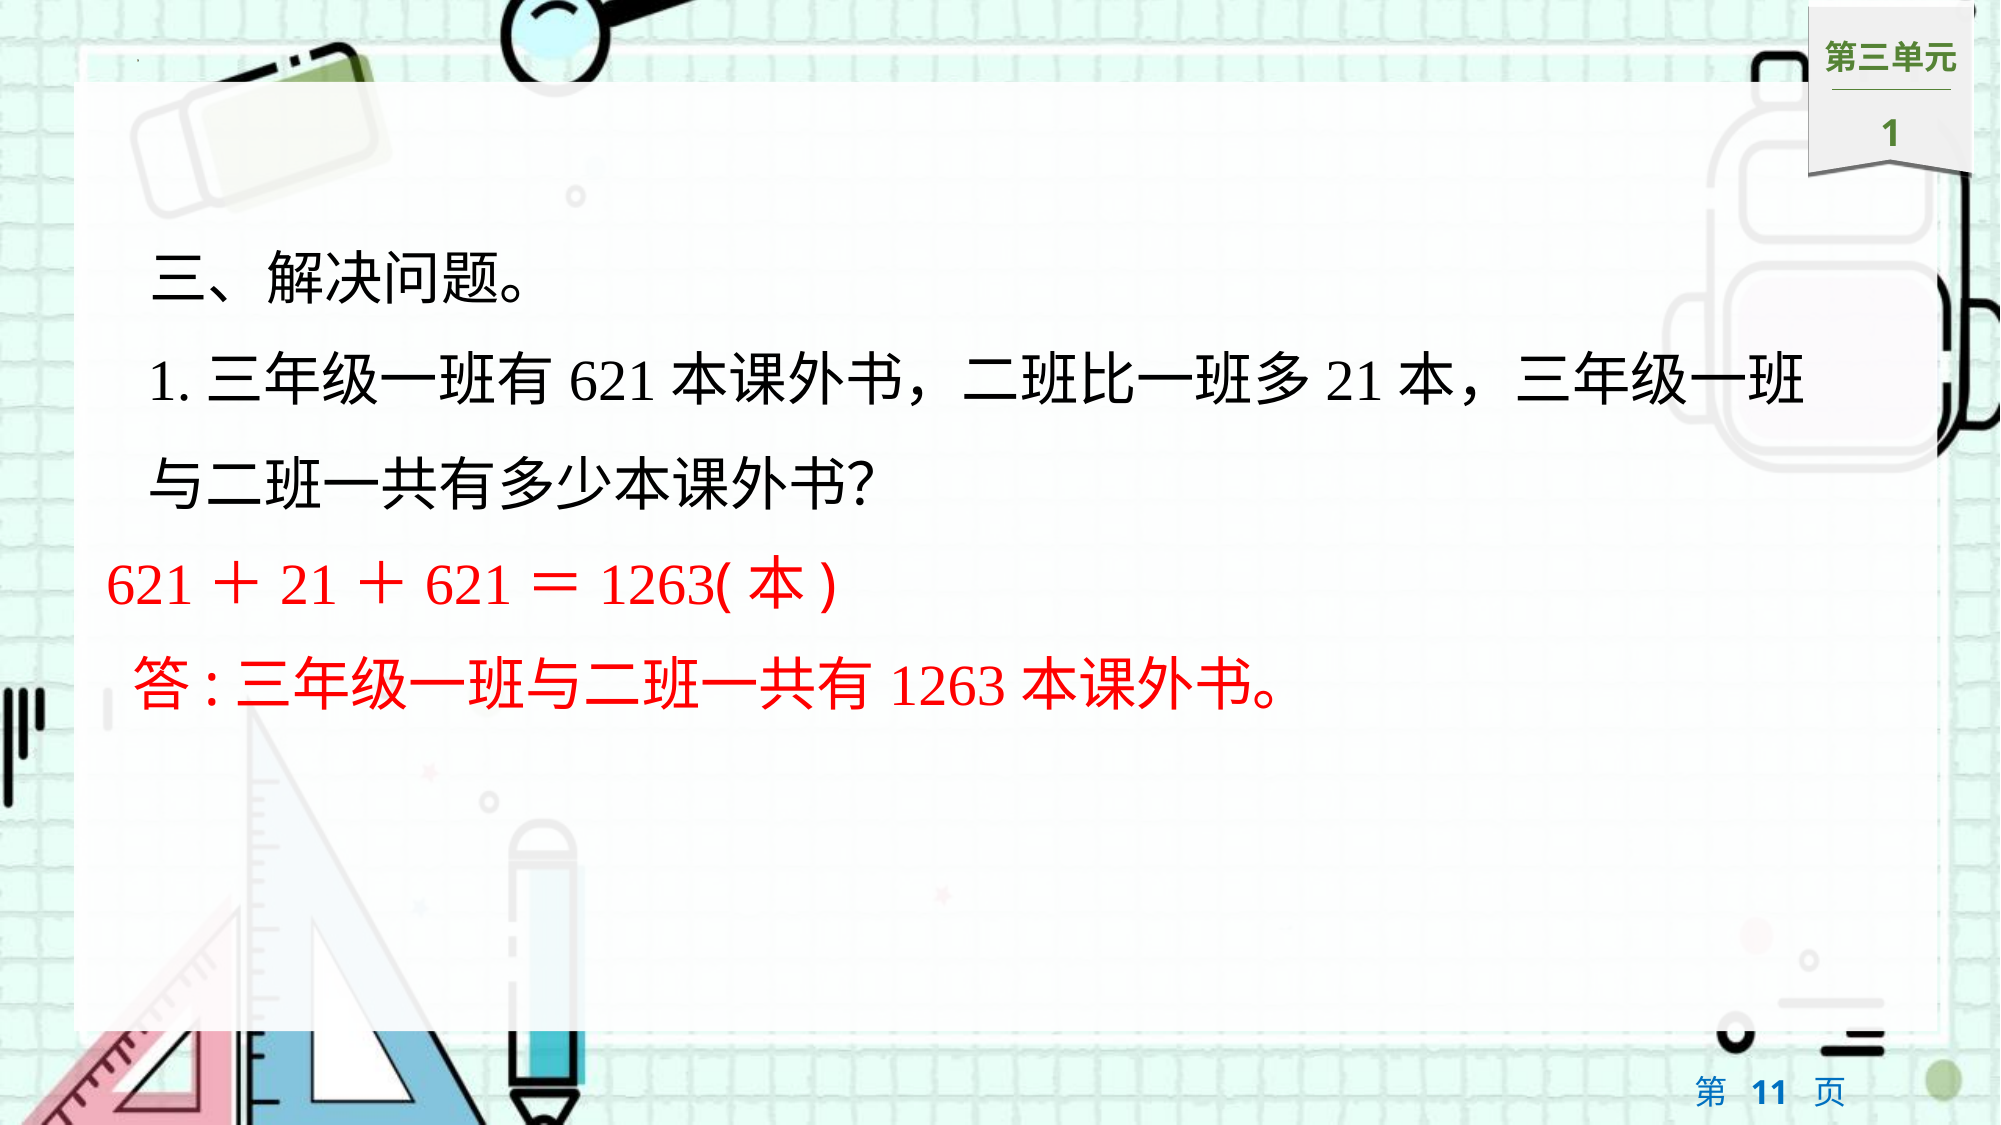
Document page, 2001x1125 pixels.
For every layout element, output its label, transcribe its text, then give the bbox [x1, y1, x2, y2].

picture [1938, 168, 1971, 176]
text_box 答:三年级一班与二班一共有1263本课外书。 [132, 612, 1312, 718]
text_box 三、解决问题。 [149, 206, 558, 307]
picture [0, 0, 2000, 1125]
text_box 621＋21＋621＝1263(本) [106, 511, 837, 617]
text_box 1.三年级一班有621本课外书，二班比一班多21本，三年级一班与二班一共有多少本课外书？ [147, 307, 1853, 518]
